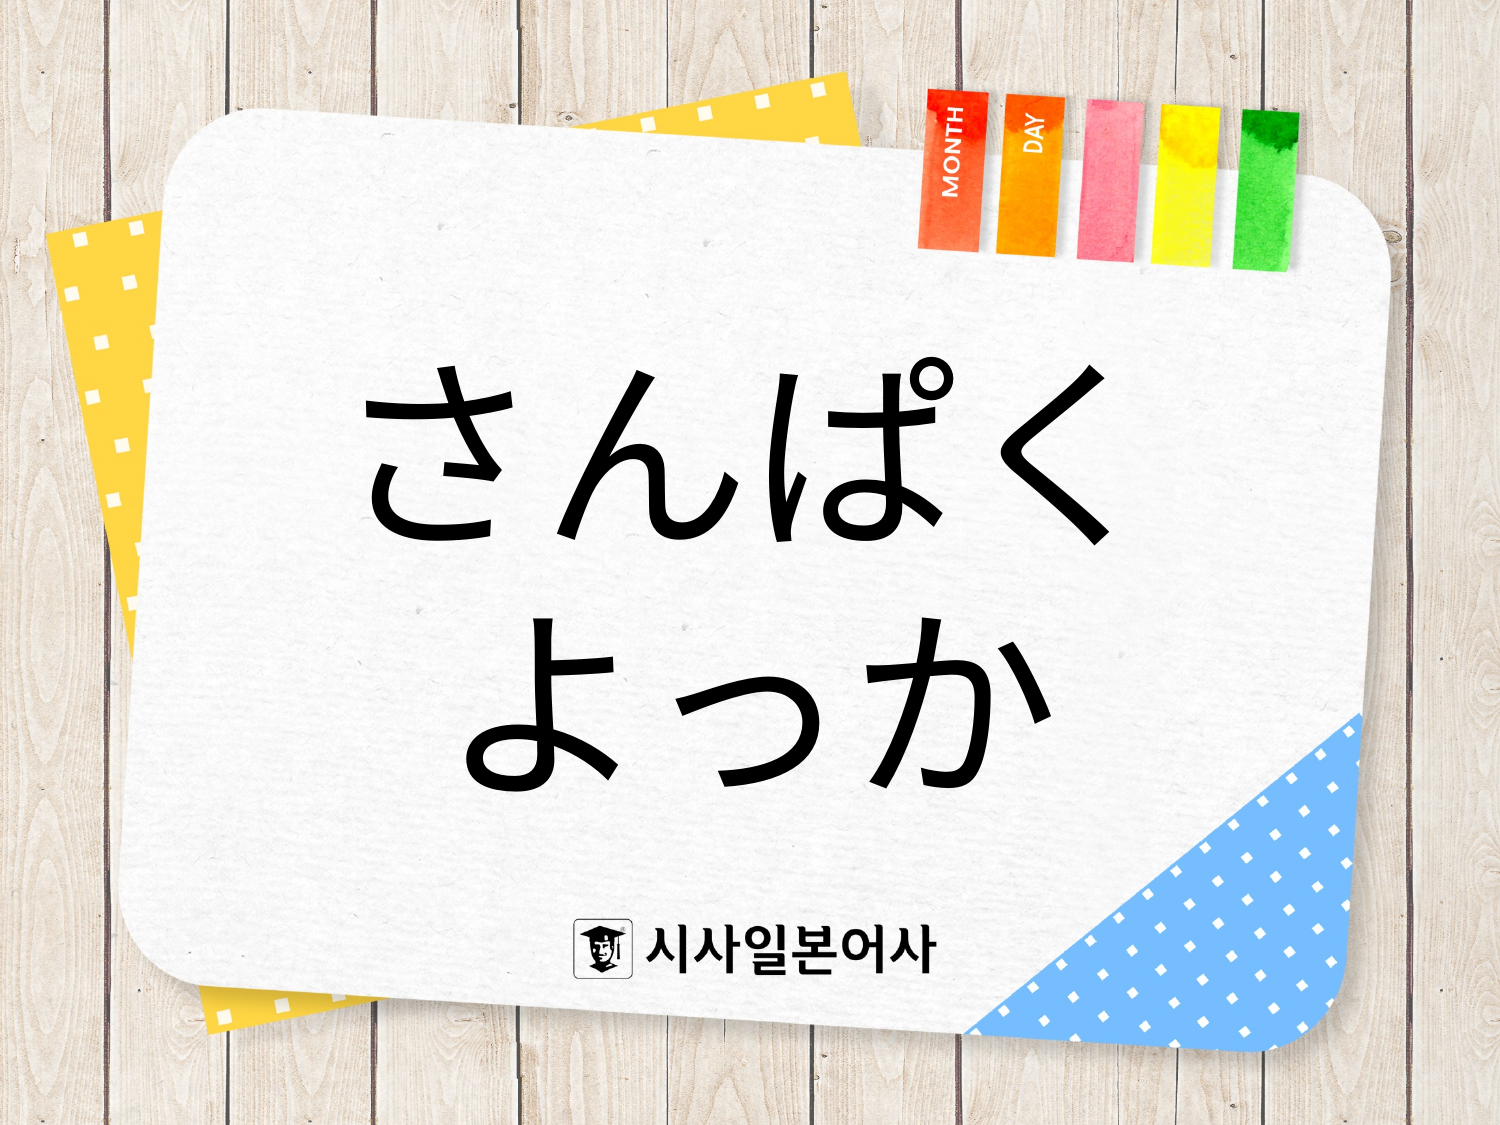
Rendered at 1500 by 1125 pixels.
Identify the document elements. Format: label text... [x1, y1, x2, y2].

title さんぱく よっか [75, 338, 1425, 811]
picture [0, 0, 1500, 1125]
